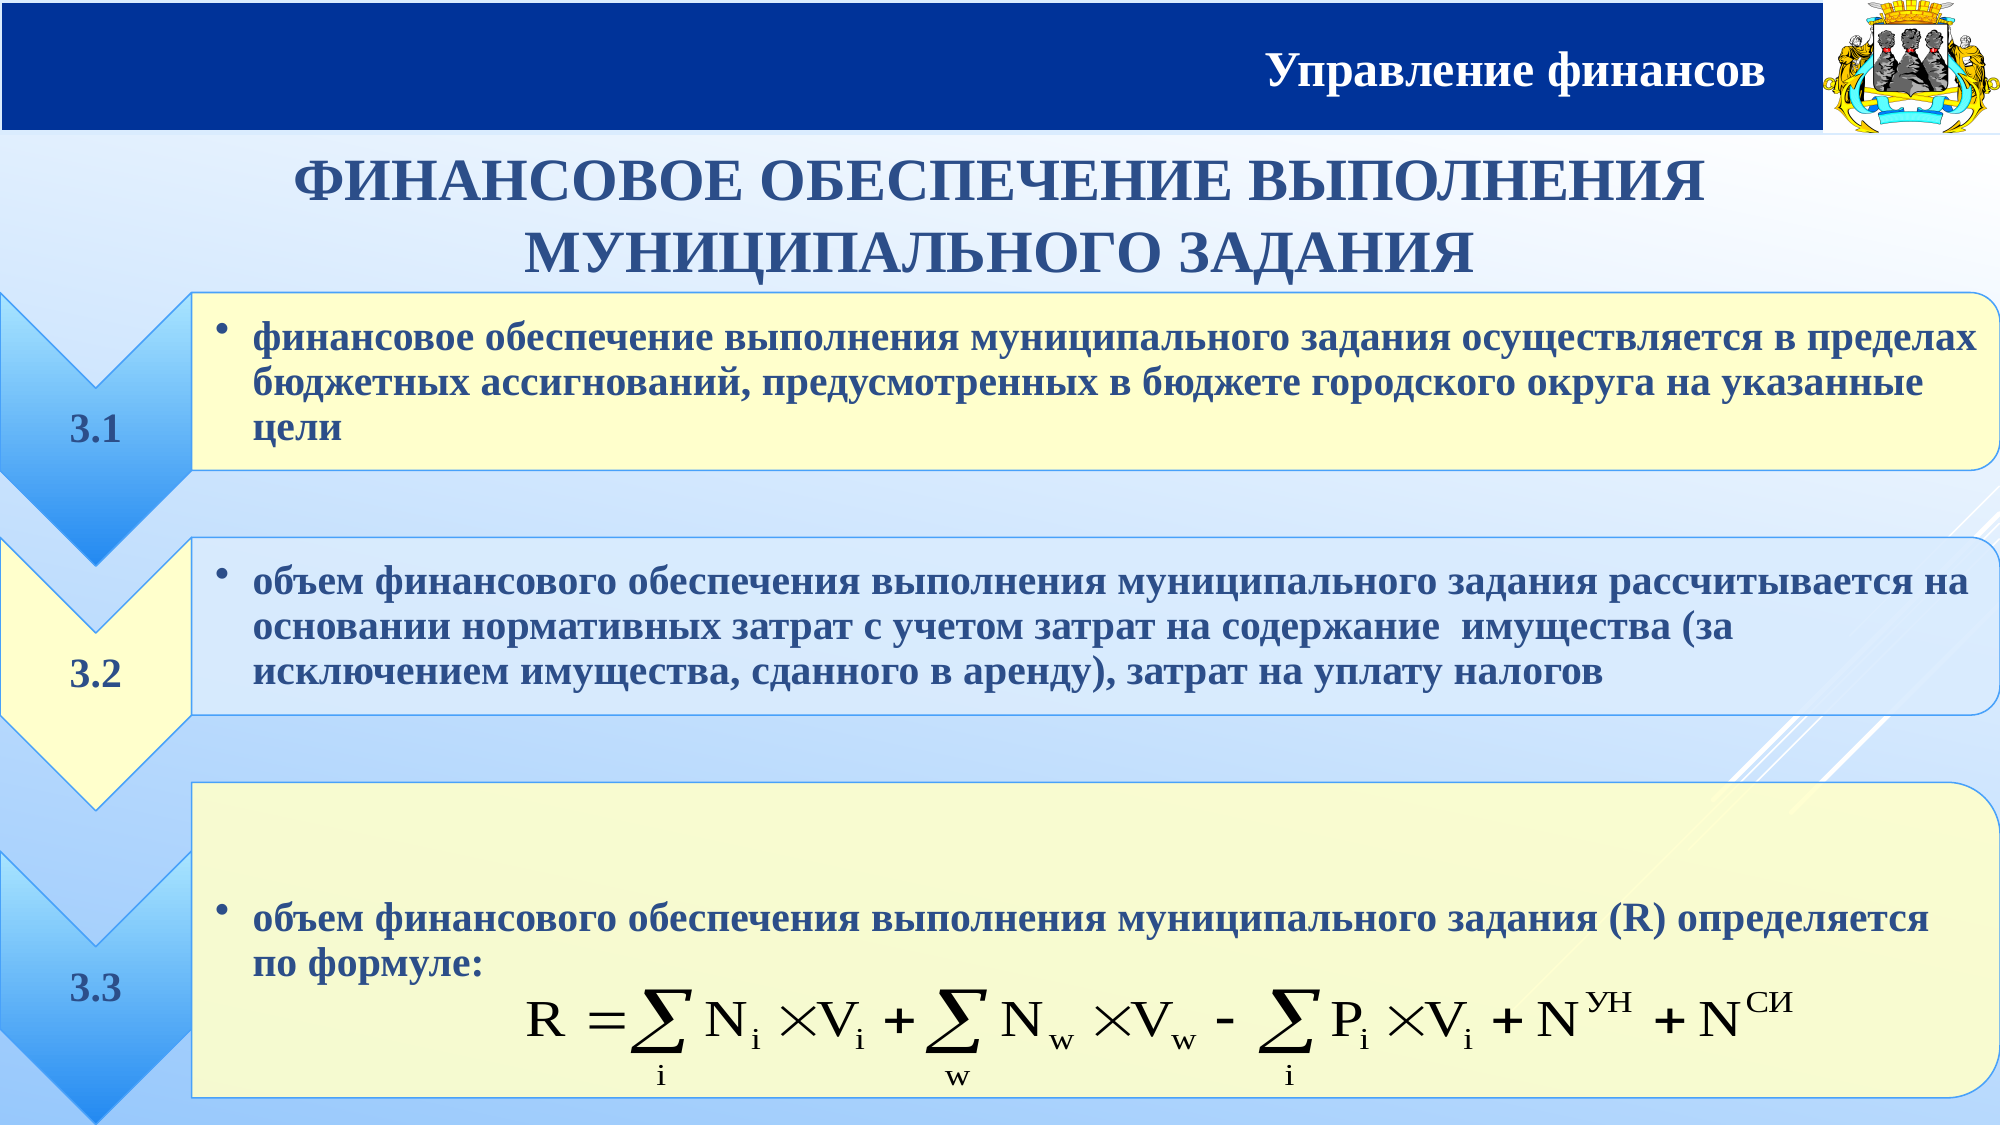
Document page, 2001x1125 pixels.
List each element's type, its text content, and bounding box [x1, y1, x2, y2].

title Финансовое обеспечение выполнения муниципального задания [0, 134, 2000, 291]
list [0, 291, 2000, 1125]
text_box Управление финансов [0, 0, 1823, 134]
picture [515, 979, 1808, 1097]
picture [1823, 0, 2000, 134]
